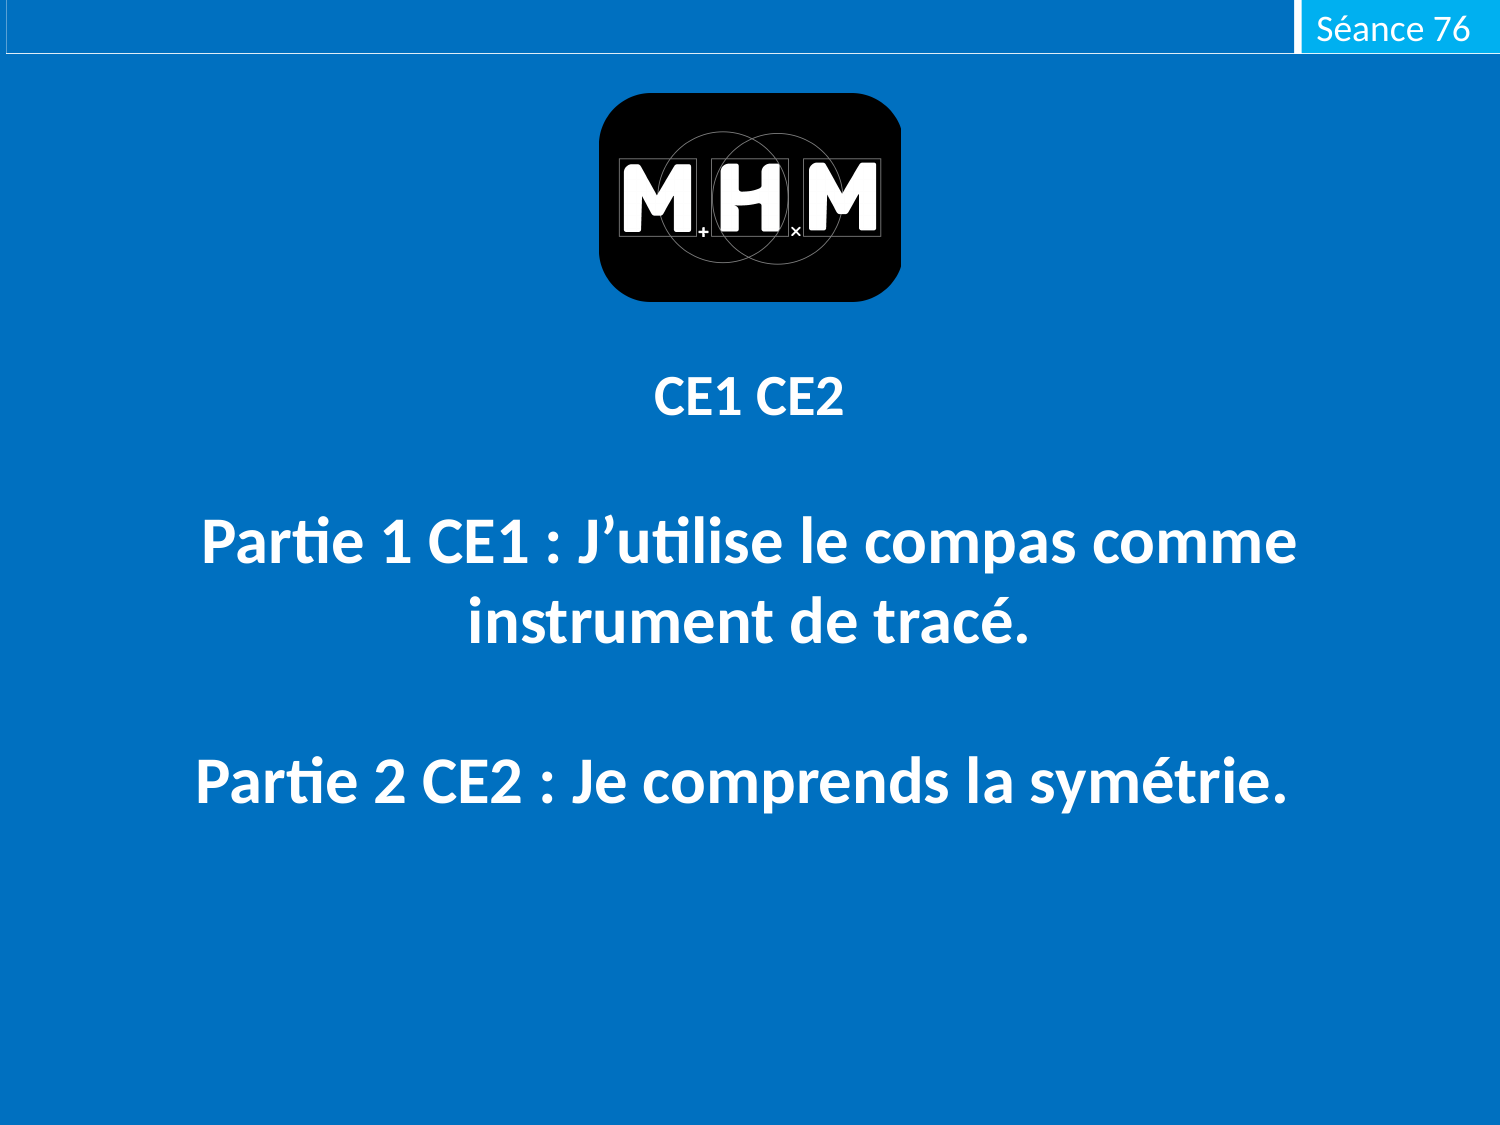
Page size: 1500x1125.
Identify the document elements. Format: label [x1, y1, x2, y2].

text_box [0, 54, 1500, 1125]
